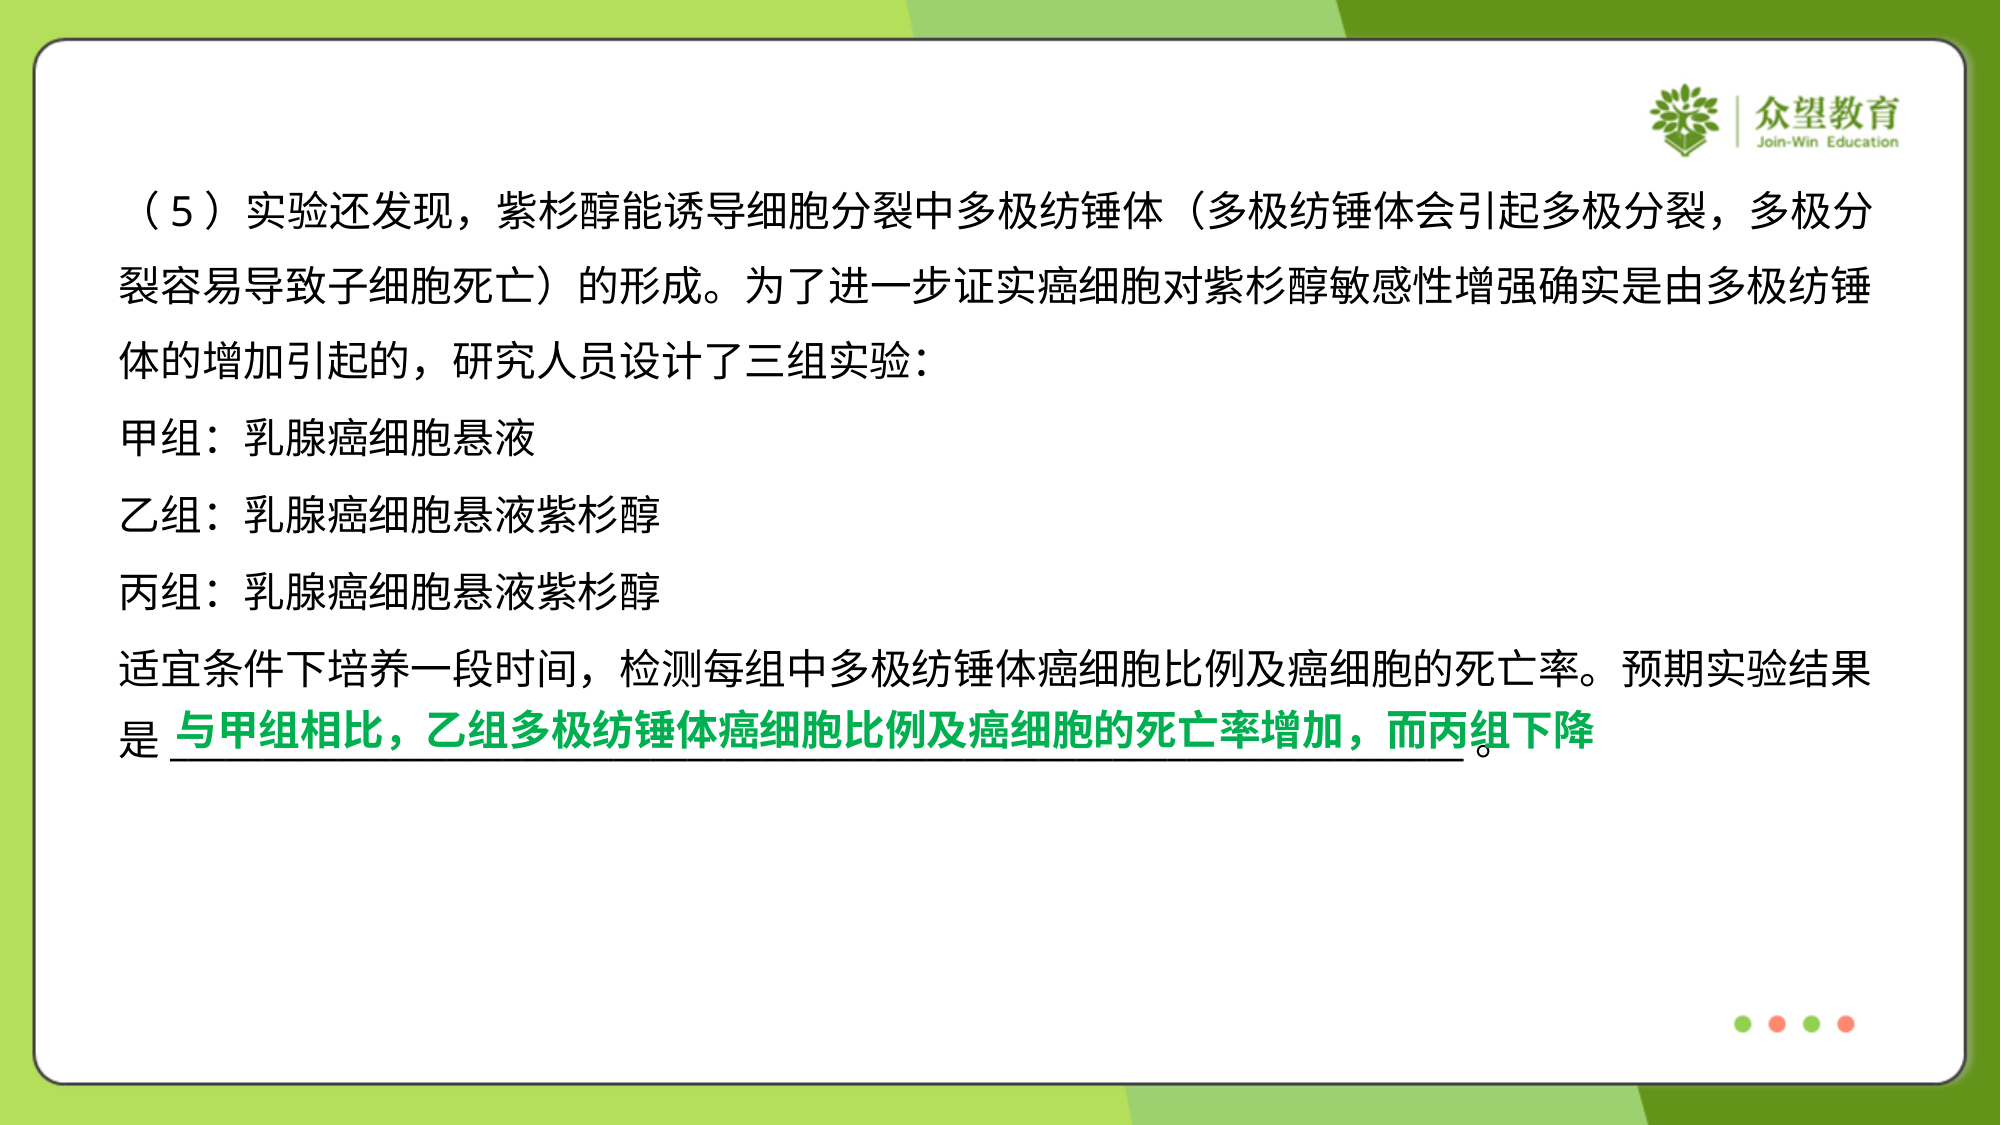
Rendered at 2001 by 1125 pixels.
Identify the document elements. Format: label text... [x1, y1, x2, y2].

picture [0, 0, 2000, 1125]
text_box 与甲组相比，乙组多极纺锤体癌细胞比例及癌细胞的死亡率增加，而丙组下降 [161, 683, 1609, 748]
